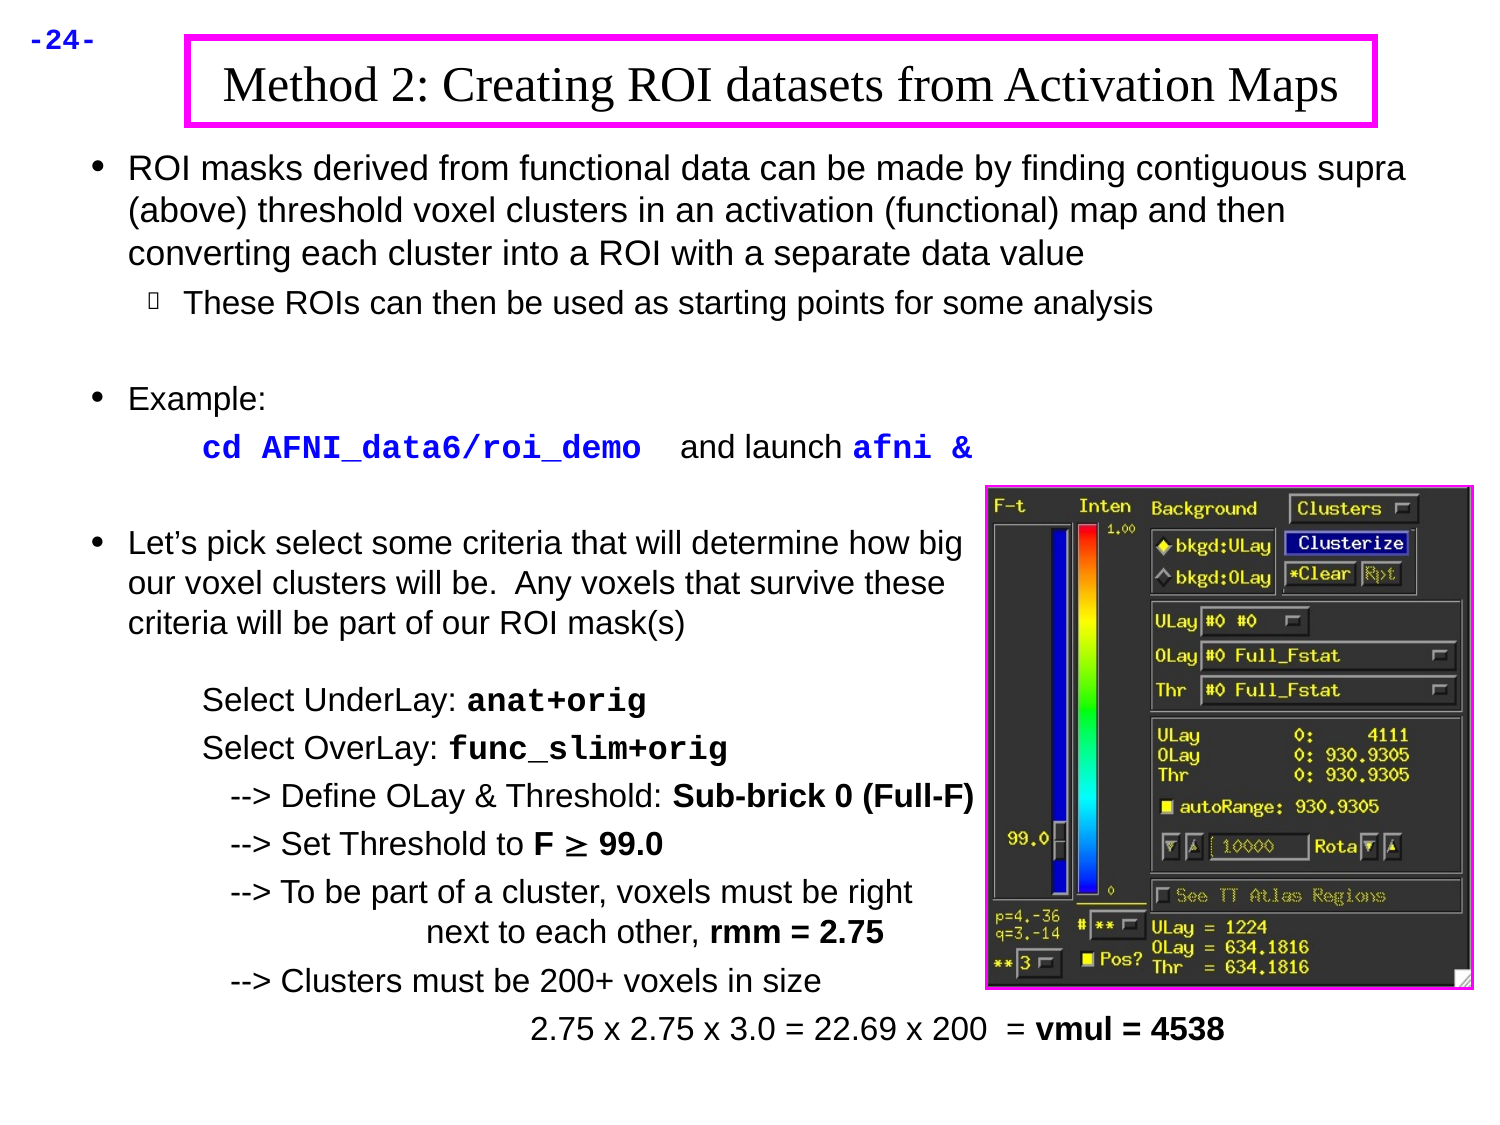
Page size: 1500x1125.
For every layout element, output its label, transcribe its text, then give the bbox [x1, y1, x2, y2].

text_box Method 2: Creating ROI datasets from Activation Maps [187, 37, 1375, 125]
text_box ROI masks derived from functional data can be made by finding contiguous supra (above) threshold voxel clusters in an activation (functional) map and then converting each cluster into a ROI with a separate data value These ROIs can then be used as starting points for some analysis Example: cd AFNI_data6/roi_demo and launch afni & Let’s pick select some criteria that will determine how big our voxel clusters will be. Any voxels that survive these criteria will be part of our ROI mask(s) Select UnderLay: anat+orig Select OverLay: func_slim+orig --> Define OLay & Threshold: Sub-brick 0 (Full-F) --> Set Threshold to F  99.0 --> To be part of a cluster, voxels must be right next to each other, rmm = 2.75 --> Clusters must be 200+ voxels in size 2.75 x 2.75 x 3.0 = 22.69 x 200 = vmul = 4538 [74, 137, 1425, 1063]
picture [987, 487, 1472, 988]
